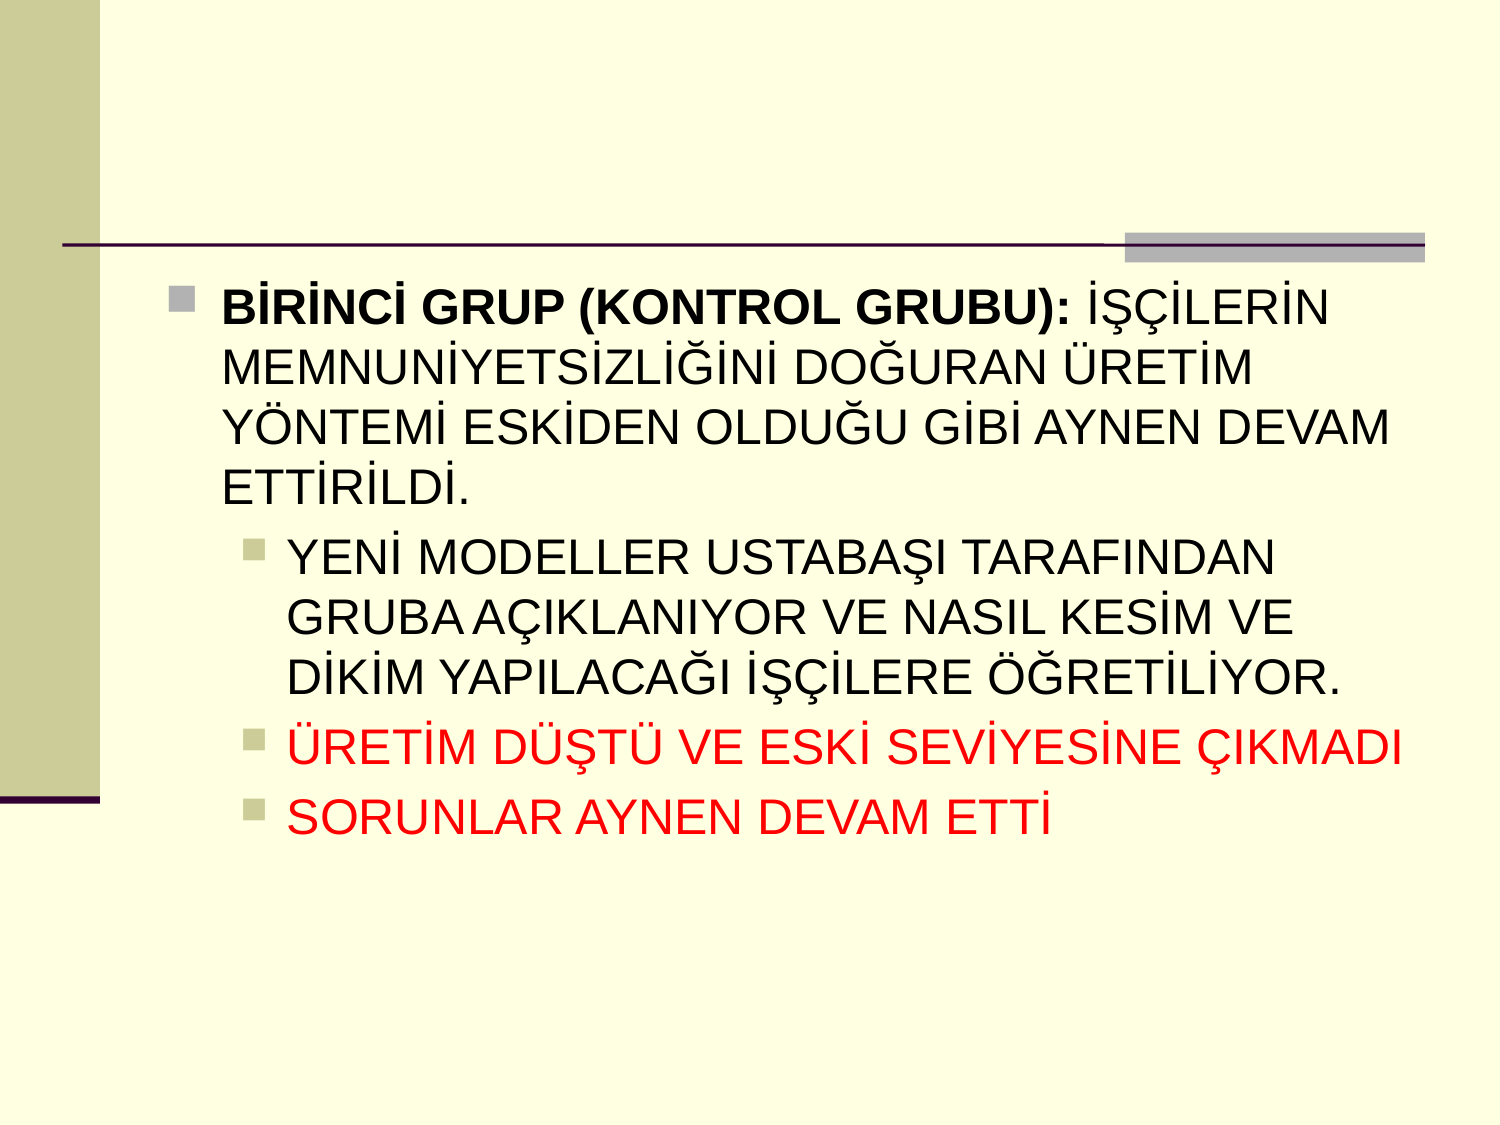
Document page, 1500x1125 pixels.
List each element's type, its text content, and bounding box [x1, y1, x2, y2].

list BİRİNCİ GRUP (KONTROL GRUBU): İŞÇİLERİN MEMNUNİYETSİZLİĞİNİ DOĞURAN ÜRETİM YÖNTEMİ ESKİDEN OLDUĞU GİBİ AYNEN DEVAM ETTİRİLDİ. YENİ MODELLER USTABAŞI TARAFINDAN GRUBA AÇIKLANIYOR VE NASIL KESİM VE DİKİM YAPILACAĞI İŞÇİLERE ÖĞRETİLİYOR. ÜRETİM DÜŞTÜ VE ESKİ SEVİYESİNE ÇIKMADI SORUNLAR AYNEN DEVAM ETTİ [149, 266, 1426, 1083]
